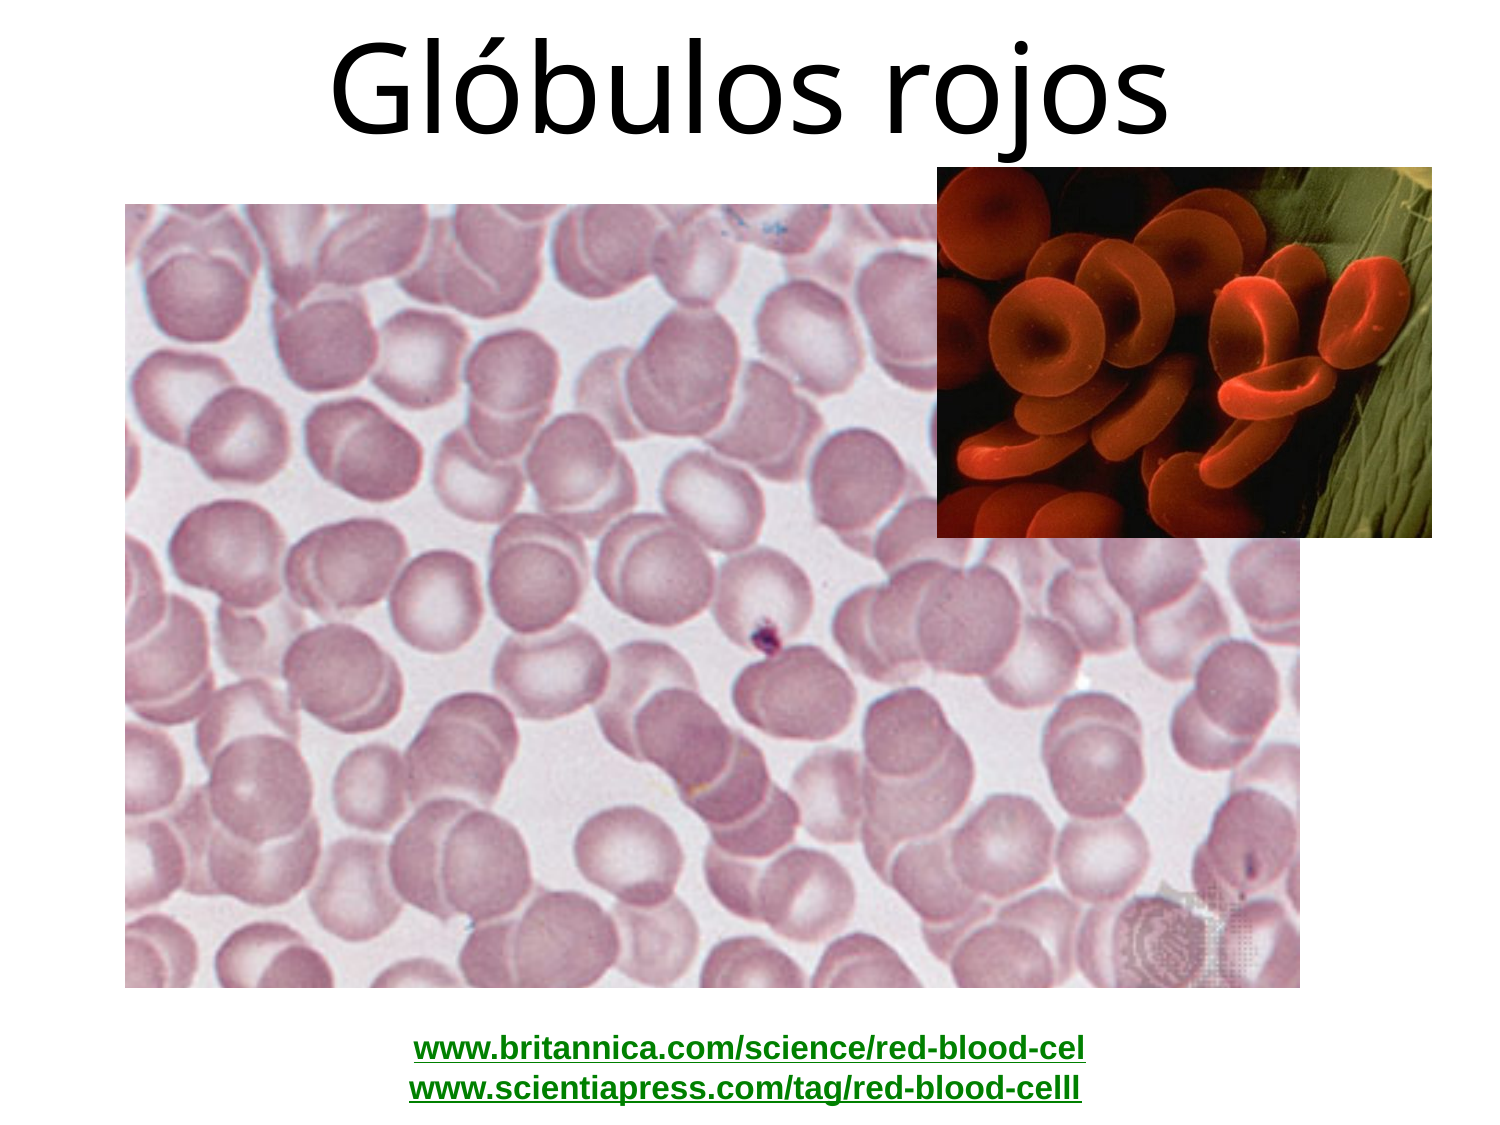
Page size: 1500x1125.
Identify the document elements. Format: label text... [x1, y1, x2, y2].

footer www.britannica.com/science/red-blood-cel www.scientiapress.com/tag/red-blood-celll [0, 1025, 1500, 1108]
title Glóbulos rojos [0, 0, 1500, 168]
picture [124, 166, 1432, 988]
